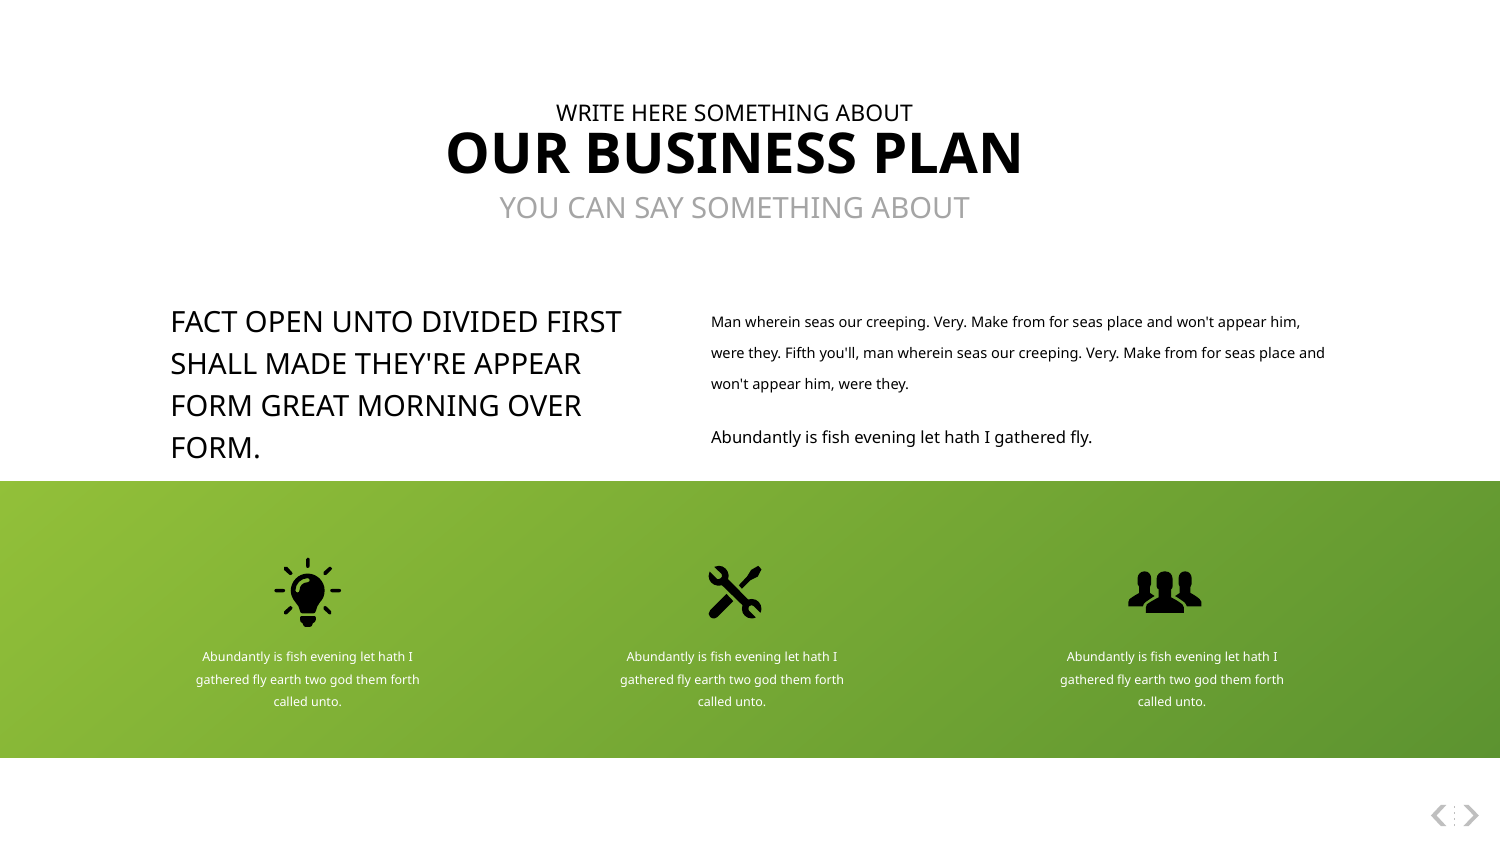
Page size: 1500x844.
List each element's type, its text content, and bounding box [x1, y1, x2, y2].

text_box Abundantly is fish evening let hath I gathered fly earth two god them forth called unto. [184, 636, 431, 721]
text_box [1128, 571, 1184, 613]
text_box [306, 557, 310, 568]
text_box [323, 605, 332, 615]
text_box [708, 565, 762, 619]
text_box [330, 588, 342, 593]
text_box [284, 605, 293, 615]
text_box [284, 566, 293, 576]
text_box [1175, 571, 1202, 607]
text_box [323, 566, 333, 576]
text_box Abundantly is fish evening let hath I gathered fly earth two god them forth called unto. [1048, 636, 1296, 721]
text_box [274, 588, 286, 593]
text_box FACT OPEN UNTO DIVIDED FIRST SHALL MADE THEY'RE APPEAR FORM GREAT MORNING OVER FORM. [159, 290, 646, 454]
text_box [290, 573, 325, 614]
text_box Man wherein seas our creeping. Very. Make from for seas place and won't appear him, were they. Fifth you'll, man wherein seas our creeping. Very. Make from for seas place and won't appear him, were they. Abundantly is fish evening let hath I gathered fly. [699, 293, 1345, 428]
text_box WRITE HERE SOMETHING ABOUT OUR BUSINESS PLAN YOU CAN SAY SOMETHING ABOUT [336, 58, 1134, 207]
text_box Abundantly is fish evening let hath I gathered fly earth two god them forth called unto. [608, 636, 856, 721]
text_box [300, 616, 316, 627]
text_box [0, 481, 1500, 758]
